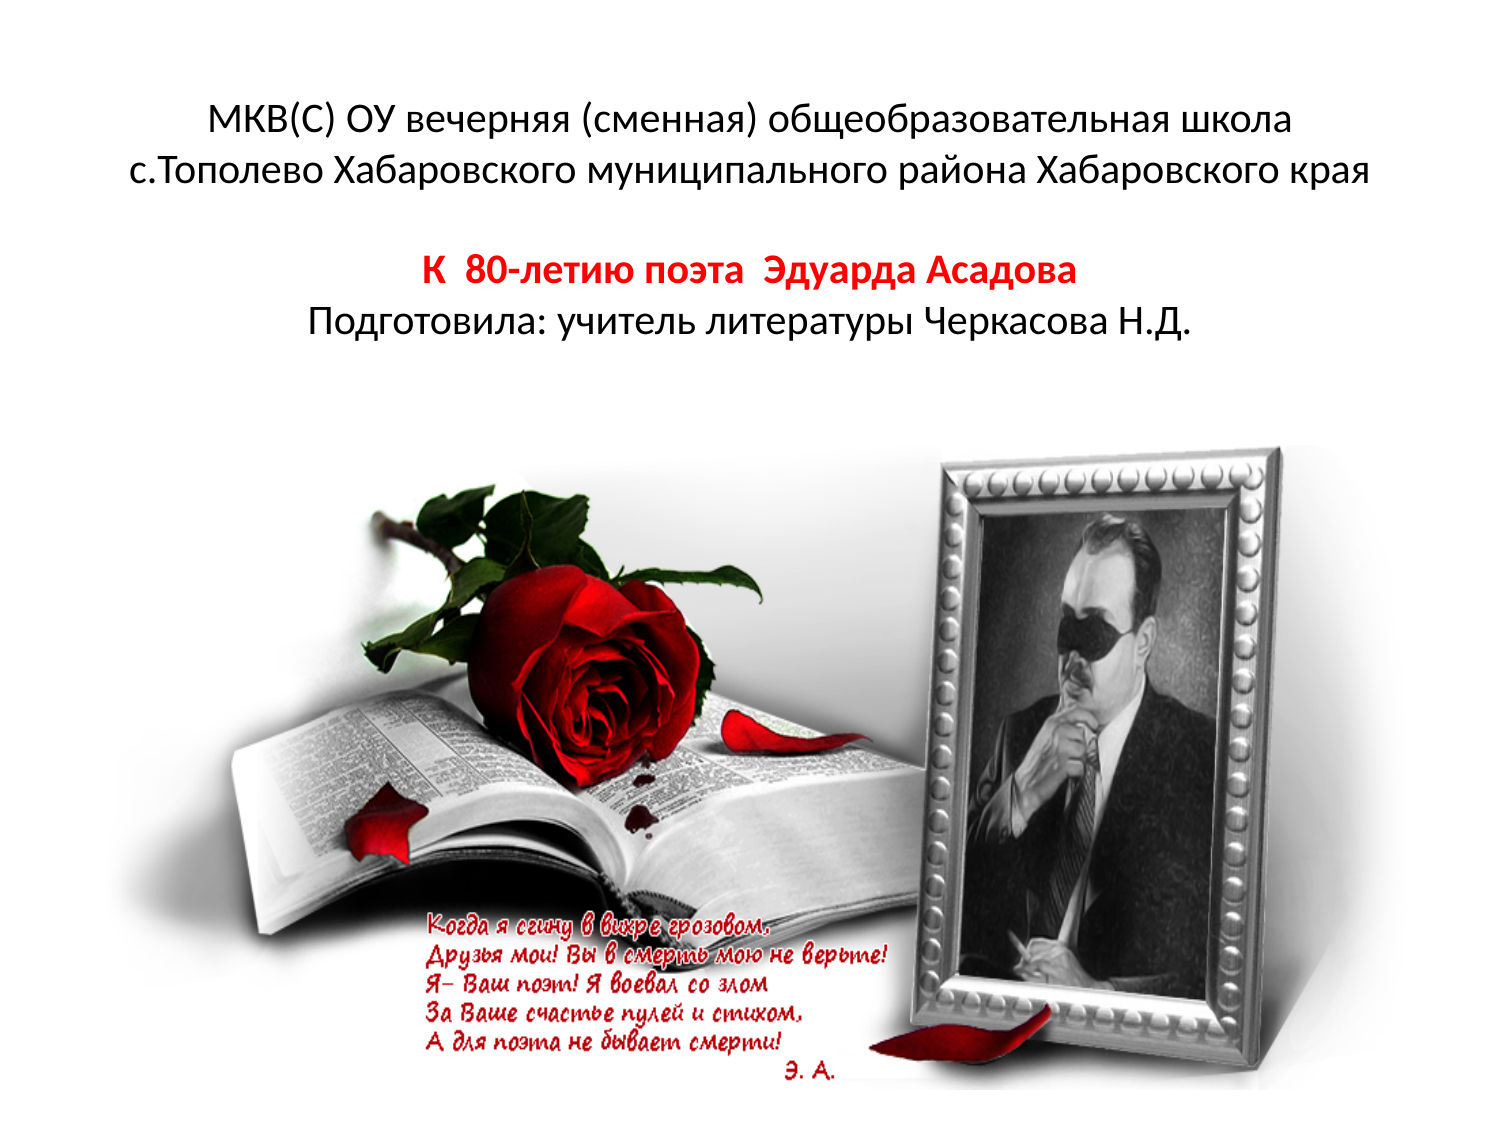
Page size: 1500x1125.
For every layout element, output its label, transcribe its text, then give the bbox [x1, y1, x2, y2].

picture [81, 445, 1430, 1091]
title МКВ(С) ОУ вечерняя (сменная) общеобразовательная школа с.Тополево Хабаровского муниципального района Хабаровского края К 80-летию поэта Эдуарда Асадова Подготовила: учитель литературы Черкасова Н.Д. [112, 58, 1388, 375]
